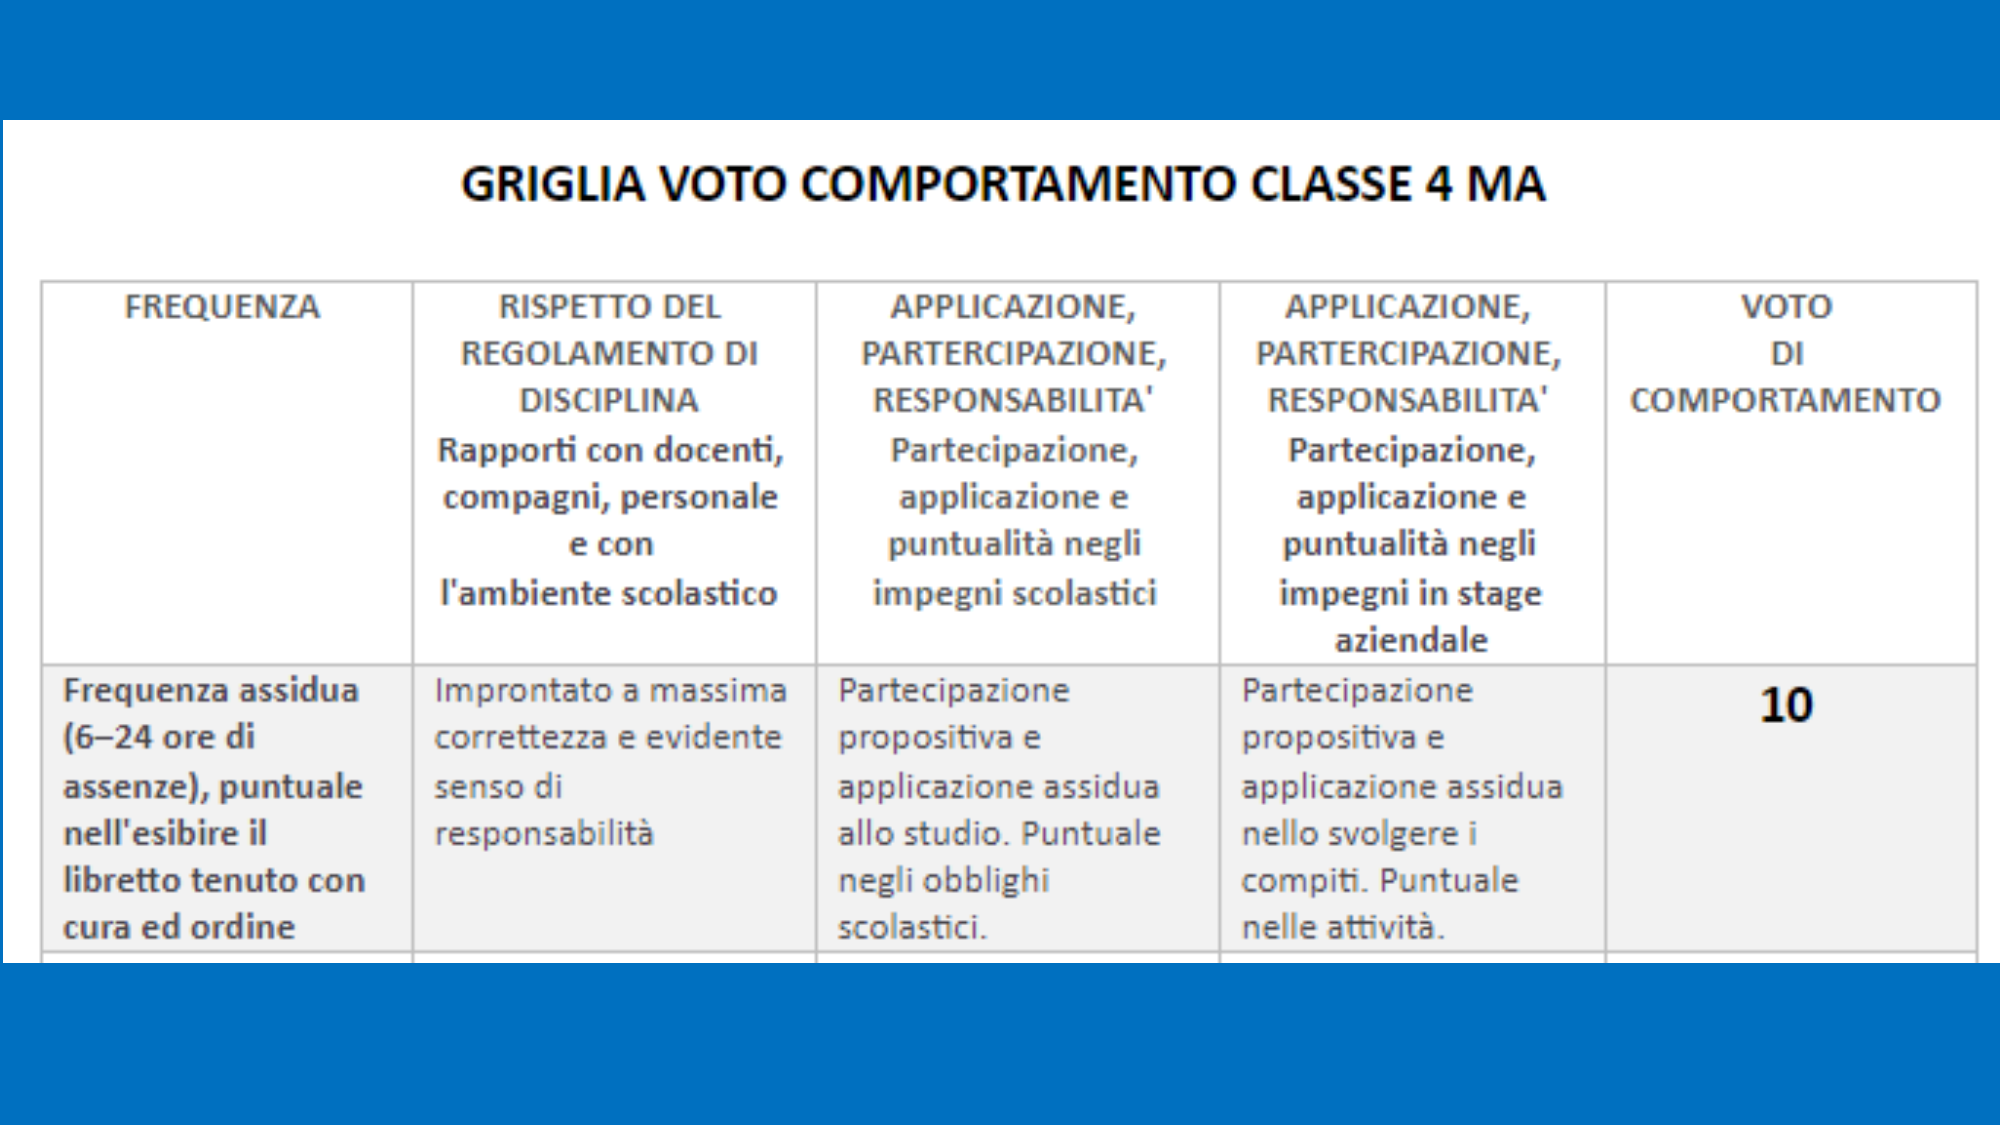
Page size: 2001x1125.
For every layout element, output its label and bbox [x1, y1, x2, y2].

picture [3, 120, 2000, 963]
